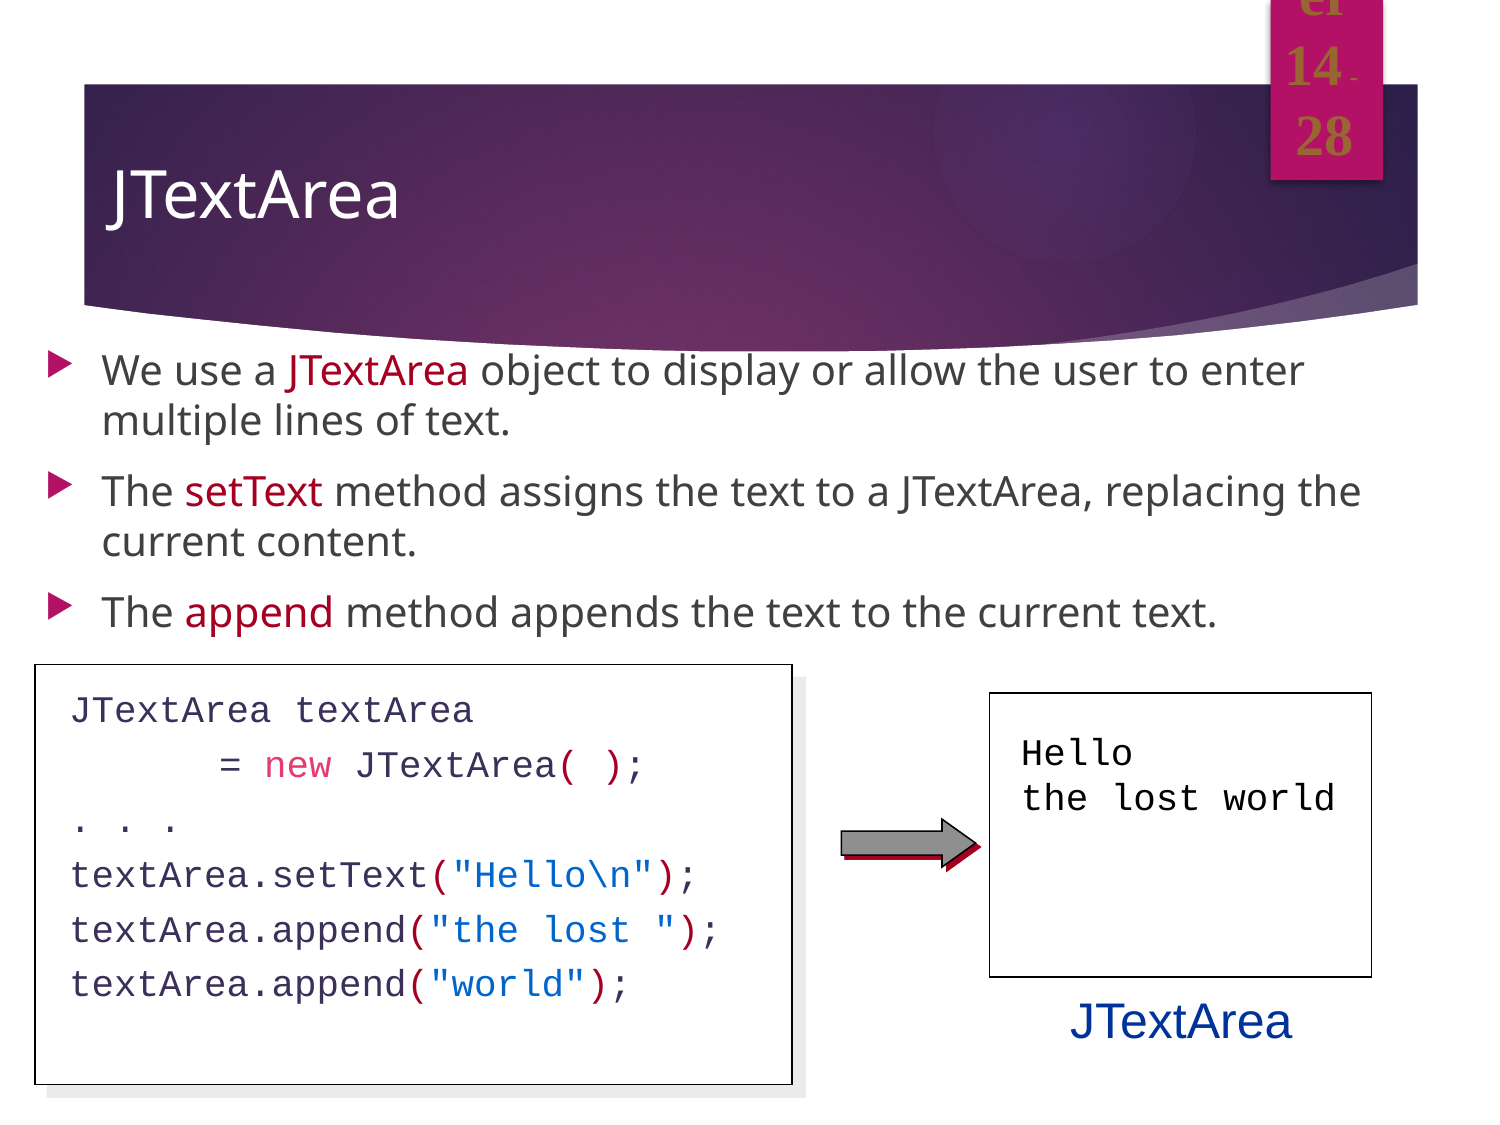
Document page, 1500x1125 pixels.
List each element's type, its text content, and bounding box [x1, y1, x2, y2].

text_box [989, 693, 1372, 977]
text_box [34, 664, 793, 1085]
title JTextArea [96, 129, 1310, 255]
text_box JTextArea [1055, 981, 1308, 1056]
slide_number Chapter 14 - 28 [1259, 48, 1390, 175]
list We use a JTextArea object to display or allow the user to enter multiple lines of text. The setText method assigns the text to a JTextArea, replacing the current content. The append method appends the text to the current text. [30, 336, 1431, 699]
text_box Hello the lost world [1006, 720, 1351, 826]
text_box [841, 819, 976, 868]
